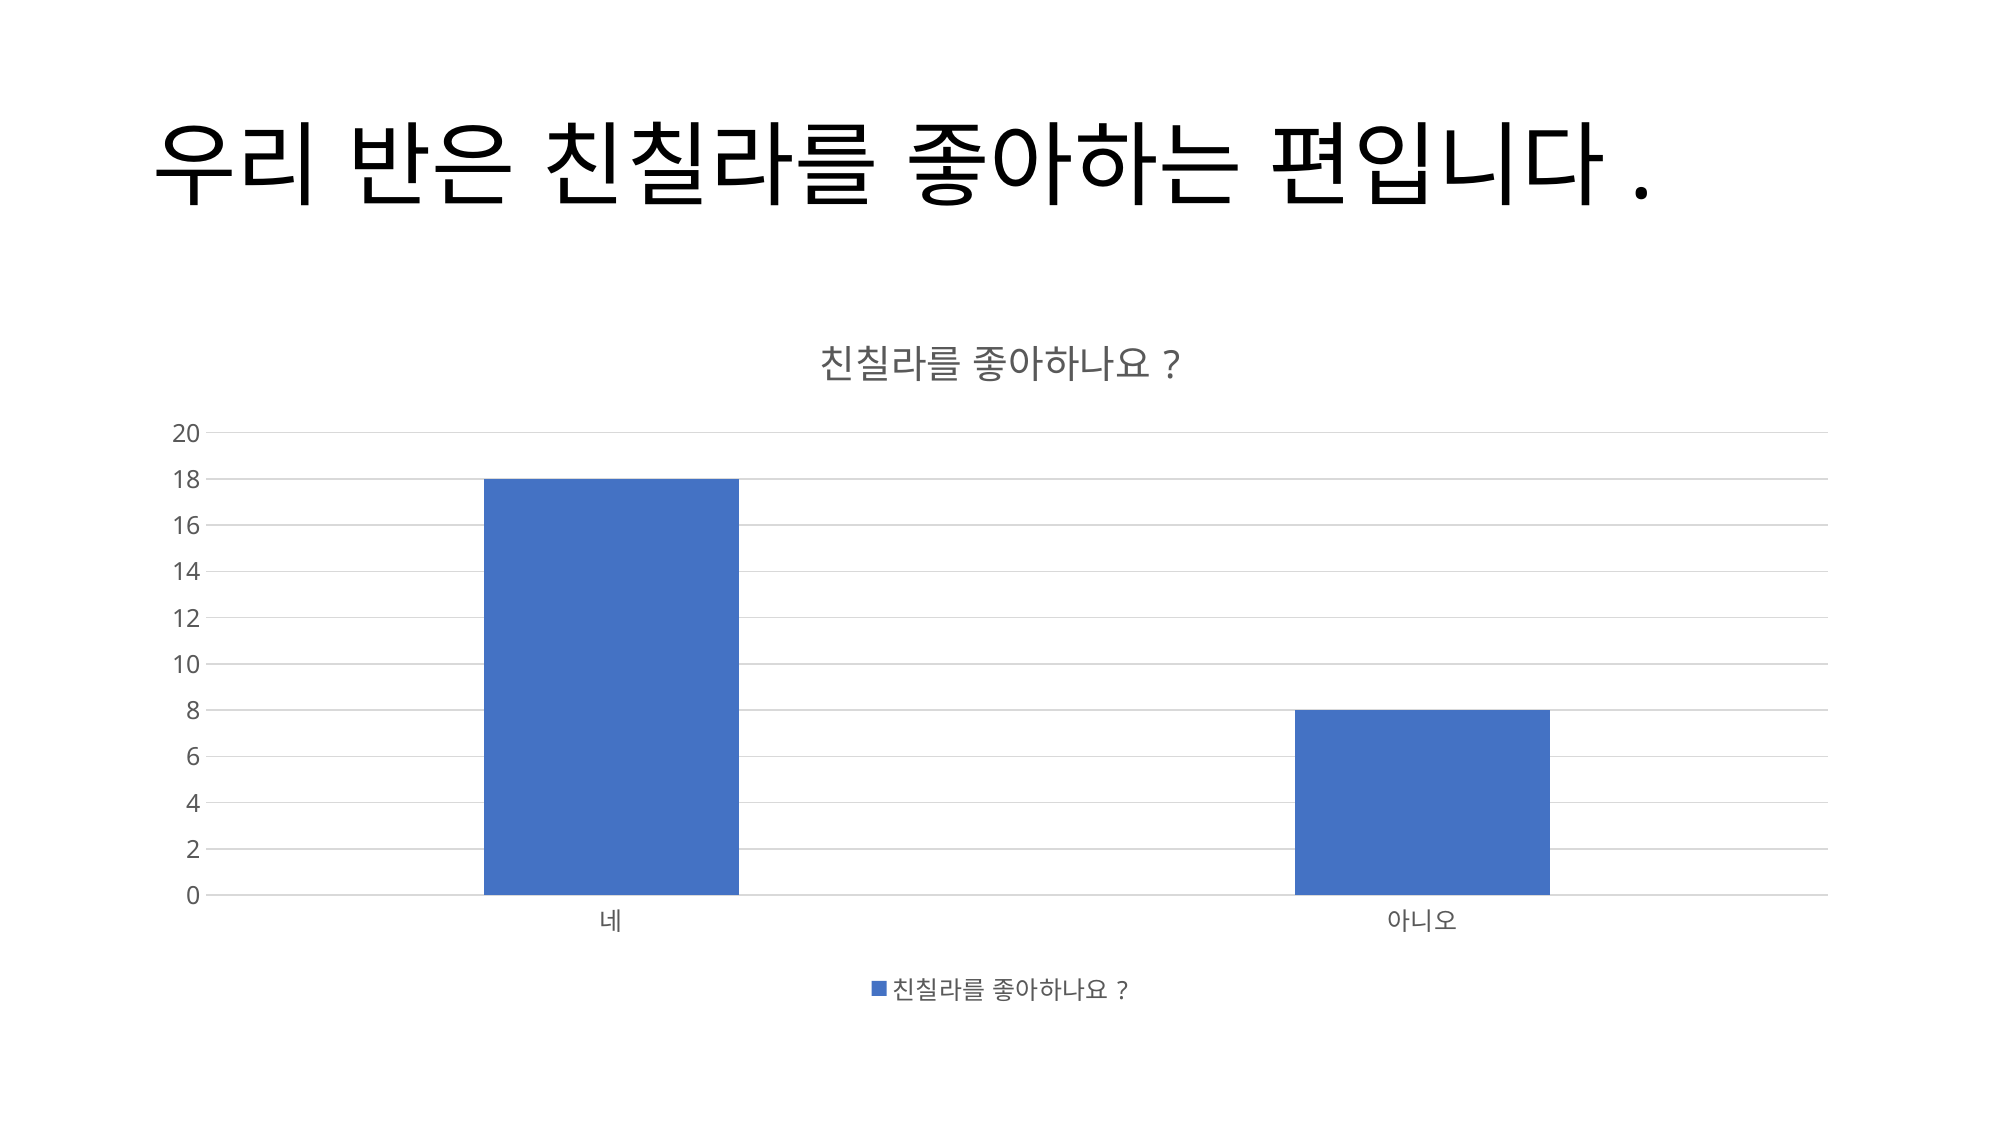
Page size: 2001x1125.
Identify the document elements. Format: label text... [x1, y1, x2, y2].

title 우리 반은 친칠라를 좋아하는 편입니다. [137, 59, 1863, 278]
chart [137, 299, 1863, 1014]
